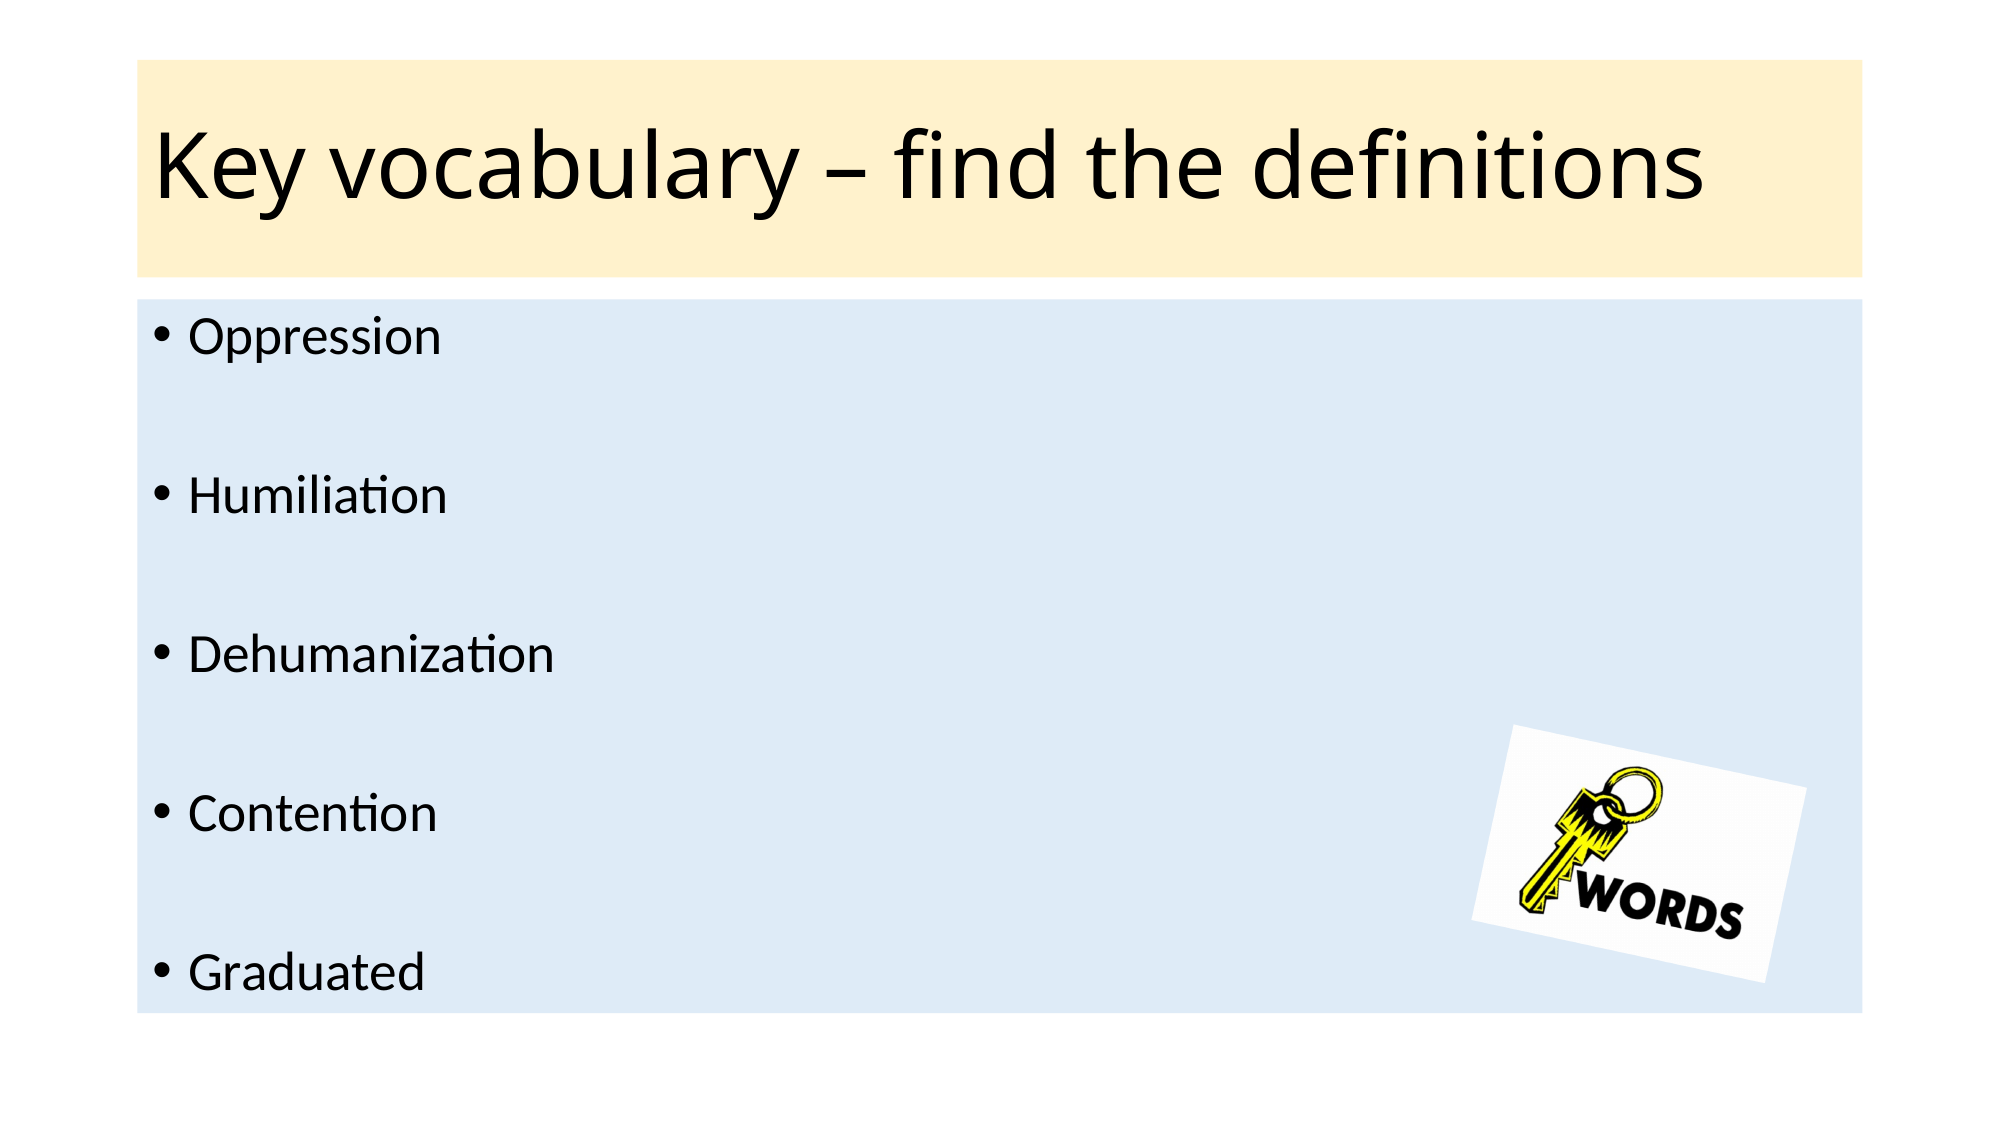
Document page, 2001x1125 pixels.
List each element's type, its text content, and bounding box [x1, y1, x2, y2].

title Key vocabulary – find the definitions [137, 59, 1863, 278]
picture [1472, 725, 1806, 982]
list Oppression Humiliation Dehumanization Contention Graduated [137, 299, 1863, 1014]
